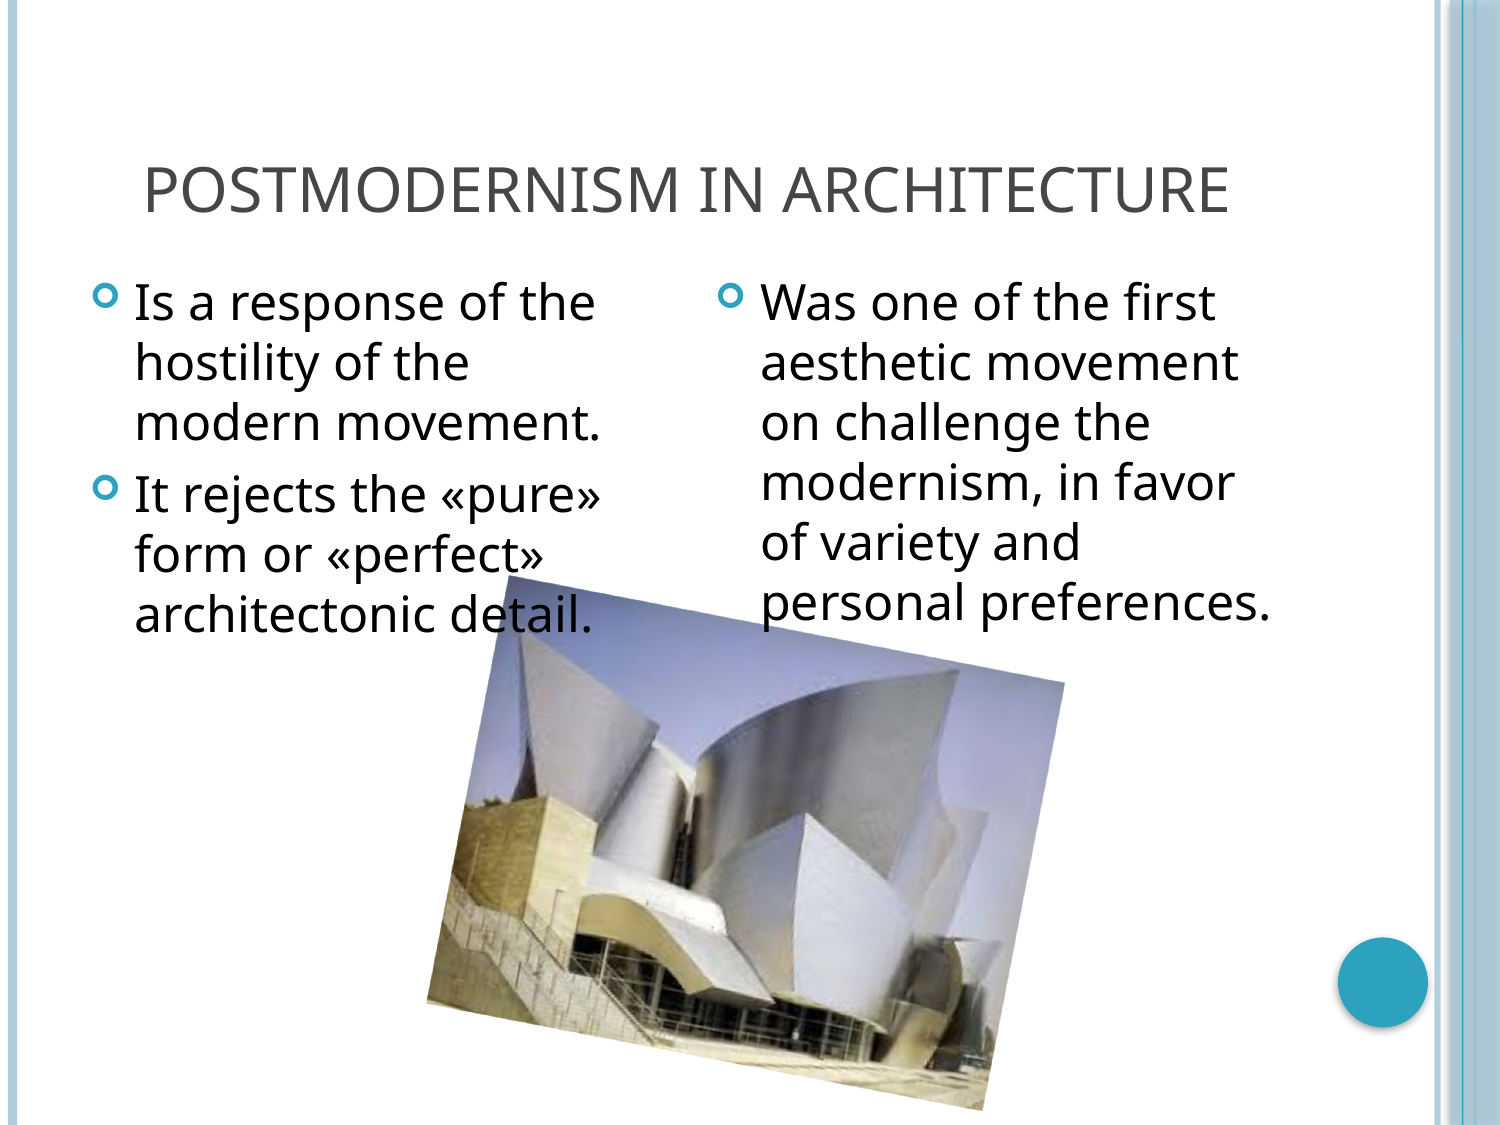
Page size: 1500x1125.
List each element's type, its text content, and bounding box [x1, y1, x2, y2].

list Is a response of the hostility of the modern movement. It rejects the «pure» form or «perfect» architectonic detail. [75, 262, 675, 1013]
title Postmodernism in architecture [75, 45, 1300, 233]
list Was one of the first aesthetic movement on challenge the modernism, in favor of variety and personal preferences. [700, 262, 1301, 1013]
picture [460, 608, 1029, 1110]
